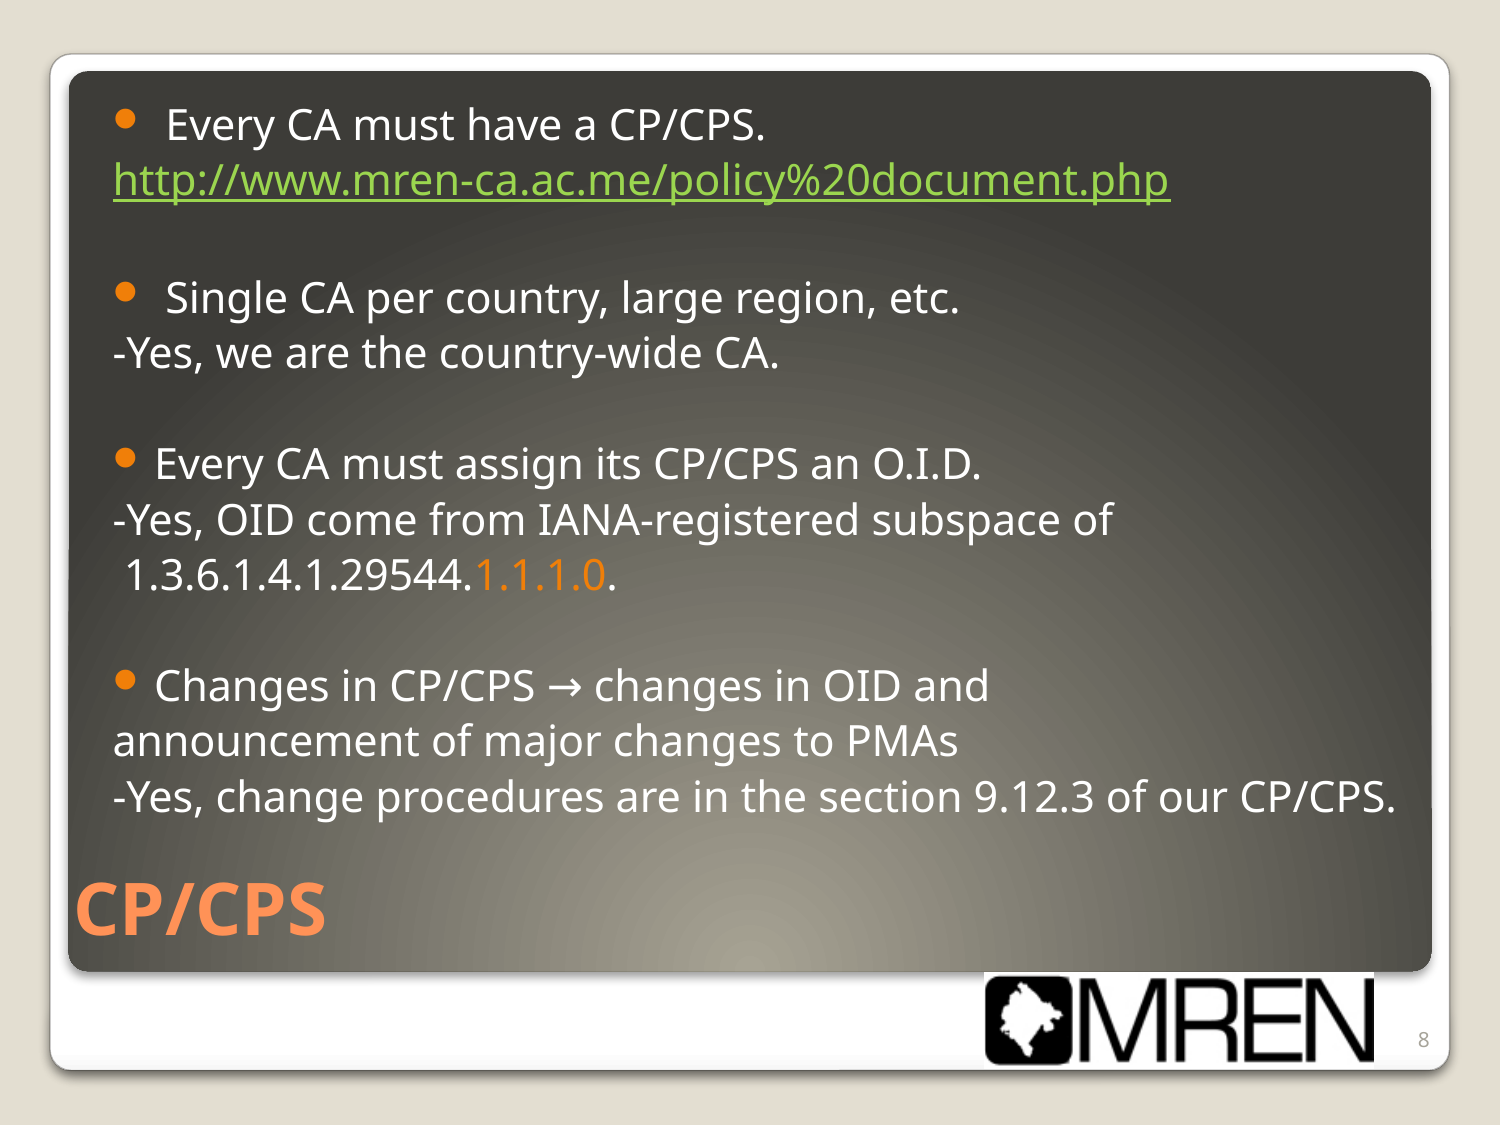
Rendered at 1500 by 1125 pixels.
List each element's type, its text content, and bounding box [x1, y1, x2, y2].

picture [984, 972, 1375, 1069]
slide_number 8 [1380, 1002, 1445, 1063]
list Every CA must have a CP/CPS. http://www.mren-ca.ac.me/policy%20document.php Single CA per country, large region, etc. -Yes, we are the country-wide CA. Every CA must assign its CP/CPS an O.I.D. -Yes, OID come from IANA-registered subspace of 1.3.6.1.4.1.29544.1.1.1.0. Changes in CP/CPS → changes in OID and announcement of major changes to PMAs -Yes, change procedures are in the section 9.12.3 of our CP/CPS. [82, 82, 1425, 851]
title CP/CPS [58, 855, 1401, 958]
